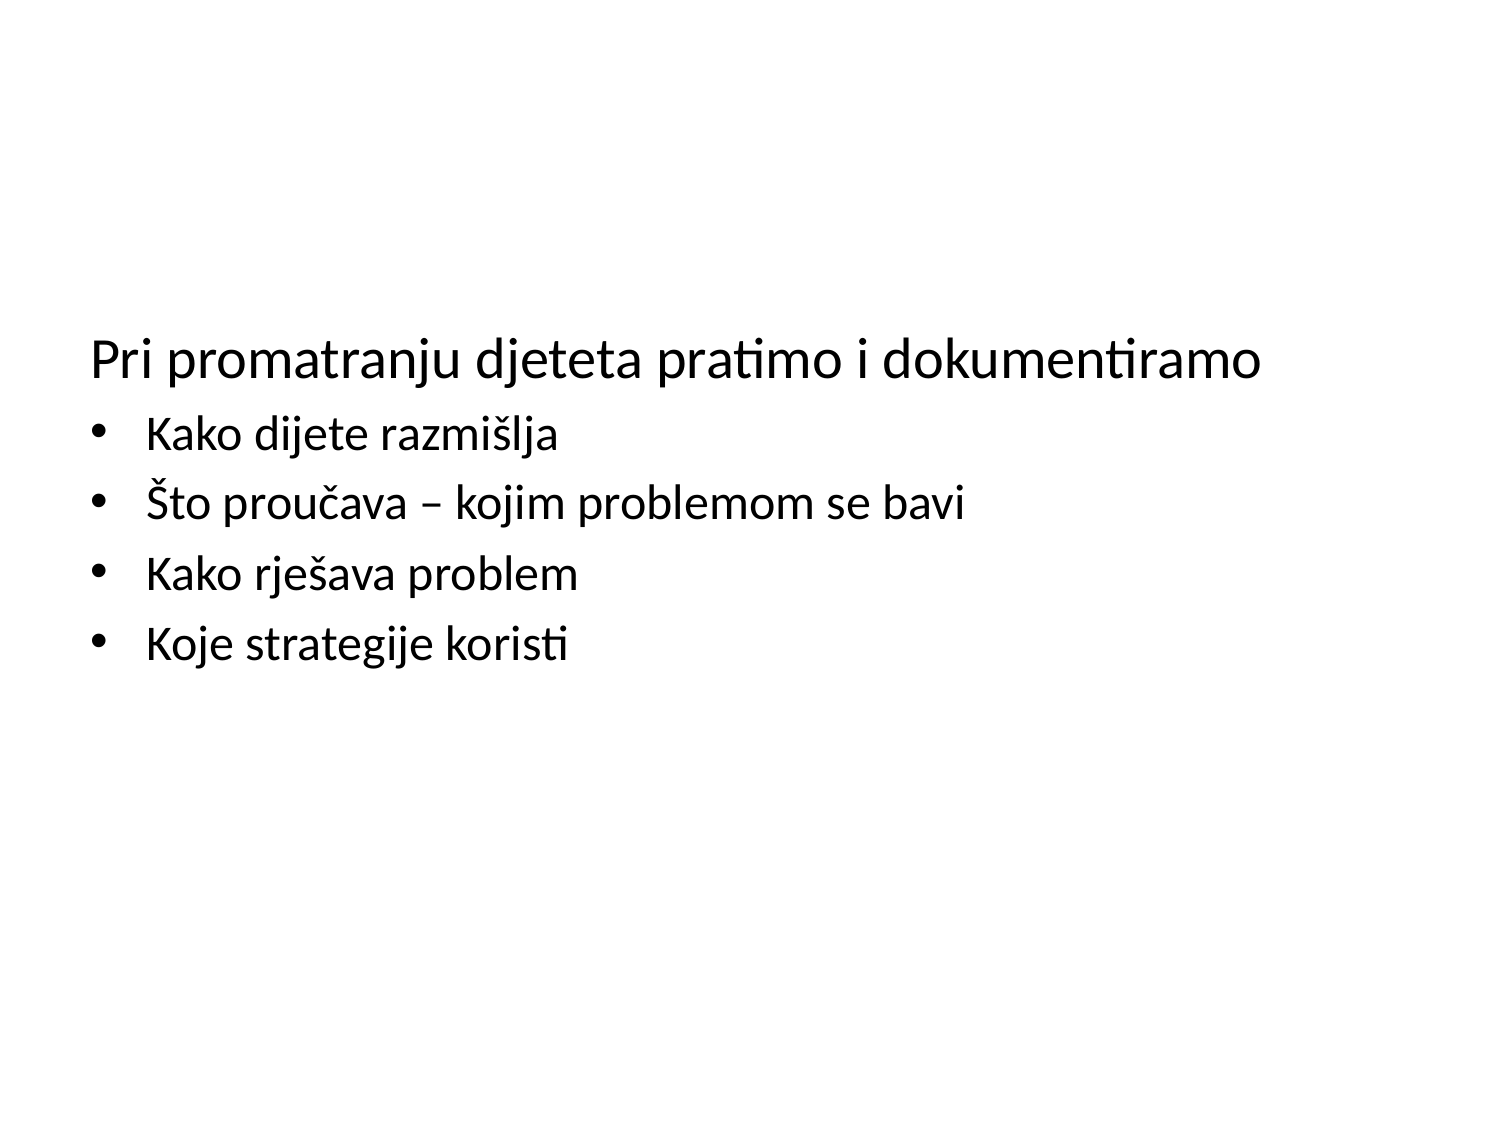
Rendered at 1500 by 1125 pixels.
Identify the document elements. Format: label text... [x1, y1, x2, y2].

list Pri promatranju djeteta pratimo i dokumentiramo Kako dijete razmišlja Što proučava – kojim problemom se bavi Kako rješava problem Koje strategije koristi [75, 312, 1425, 1005]
